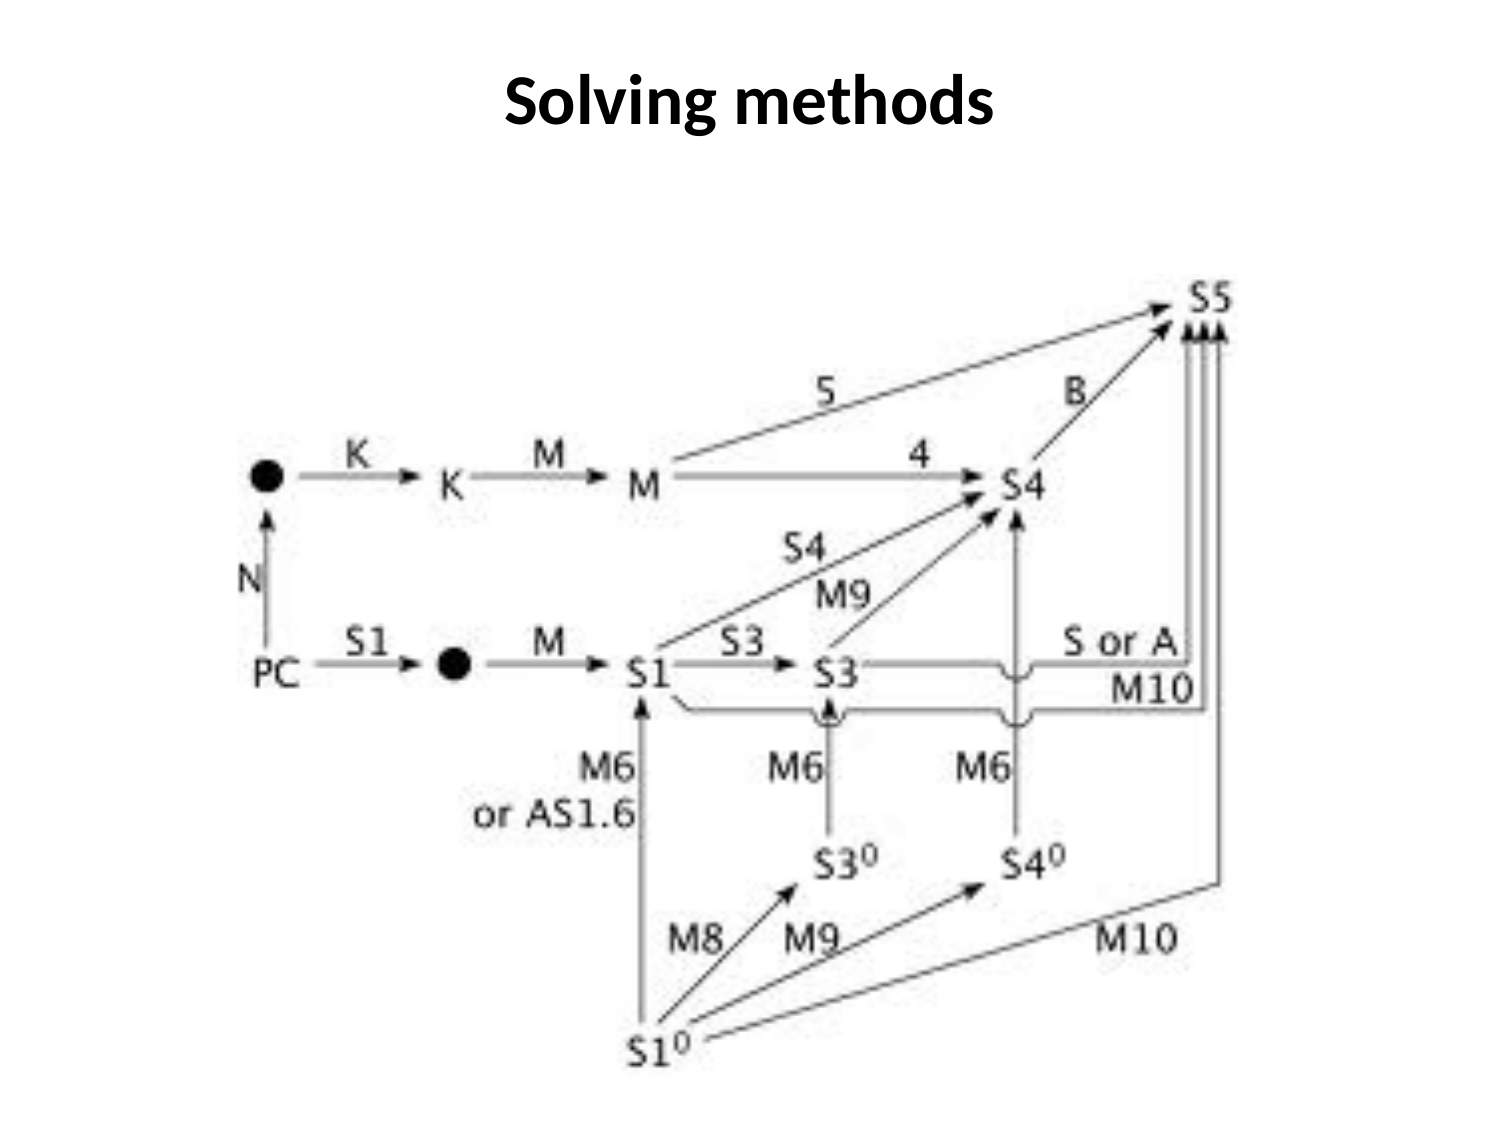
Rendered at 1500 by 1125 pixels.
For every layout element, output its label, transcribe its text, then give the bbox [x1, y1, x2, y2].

title Solving methods [75, 45, 1425, 233]
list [237, 274, 1238, 1076]
